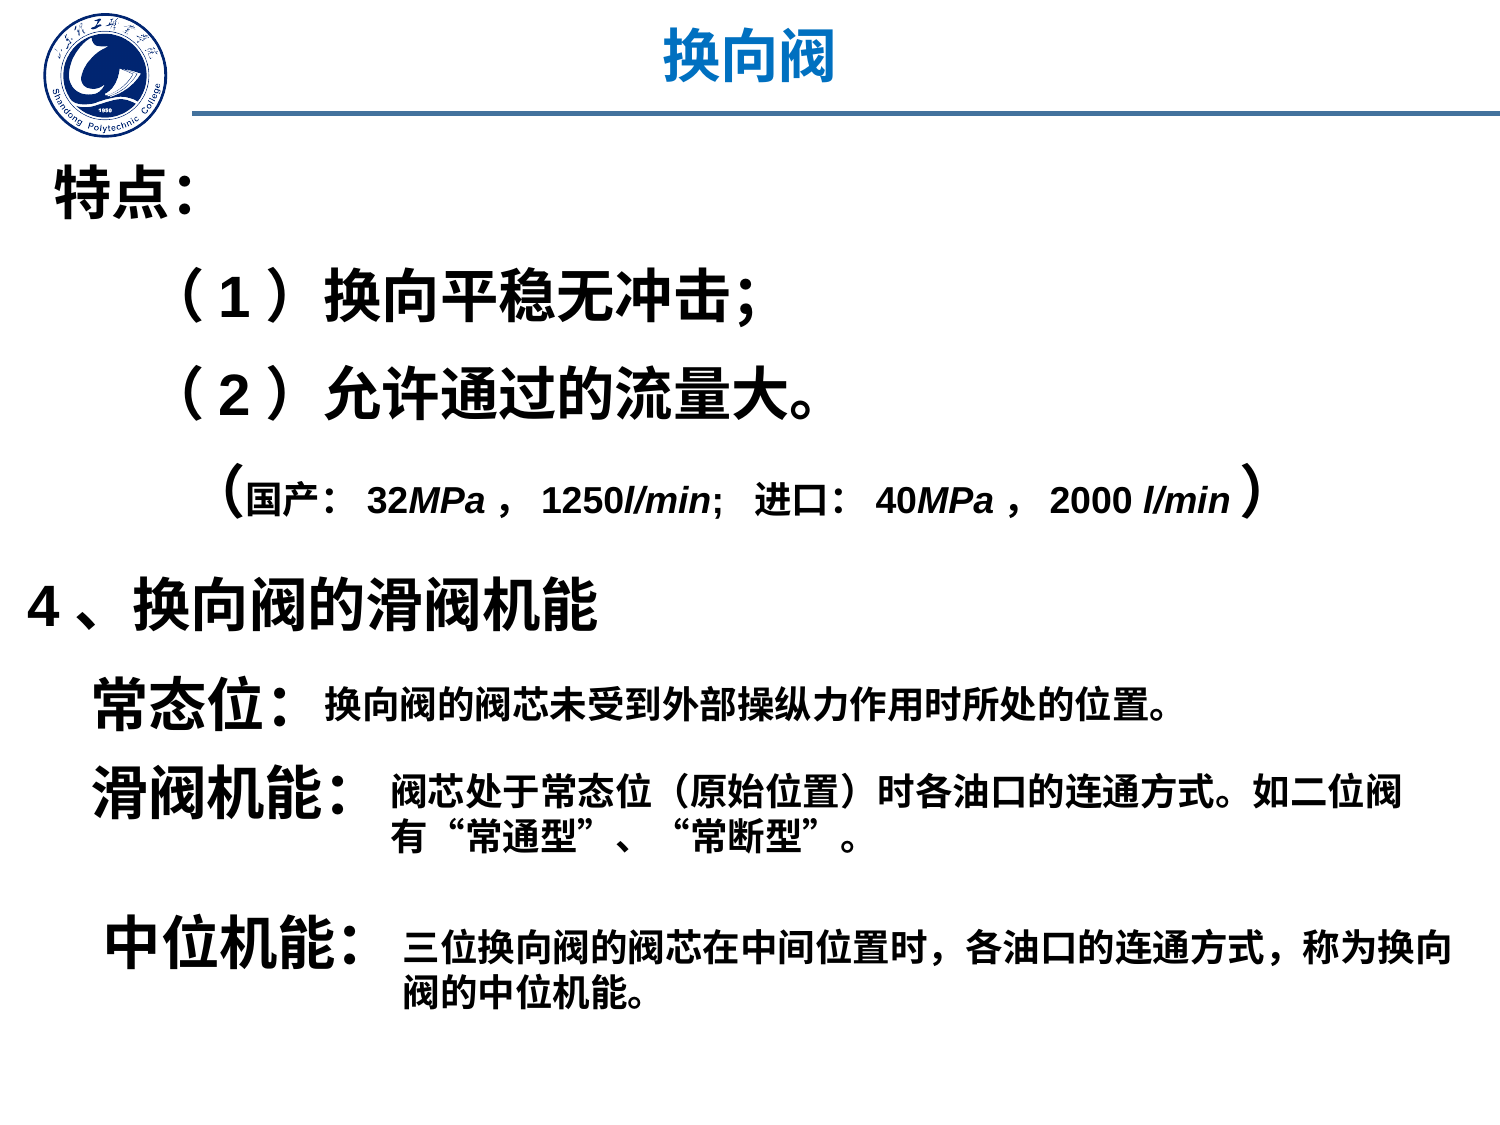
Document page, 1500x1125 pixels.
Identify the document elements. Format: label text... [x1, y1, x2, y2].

text_box 换向阀的阀芯未受到外部操纵力作用时所处的位置。 [310, 673, 1500, 734]
text_box 特点： [38, 148, 244, 234]
text_box 三位换向阀的阀芯在中间位置时，各油口的连通方式，称为换向阀的中位机能。 [388, 916, 1489, 1021]
picture [43, 7, 174, 138]
text_box 阀芯处于常态位（原始位置）时各油口的连通方式。如二位阀有“常通型”、“常断型”。 [375, 760, 1439, 866]
text_box 常态位： [75, 661, 376, 746]
text_box 4、换向阀的滑阀机能 [13, 561, 1500, 646]
text_box 中位机能： [88, 898, 476, 984]
text_box 换向阀 [178, 11, 1322, 97]
text_box （1）换向平稳无冲击； （2）允许通过的流量大。 （国产：32MPa，1250l/min; 进口：40MPa，2000 l/min） [88, 223, 1500, 533]
text_box 滑阀机能： [75, 748, 476, 834]
